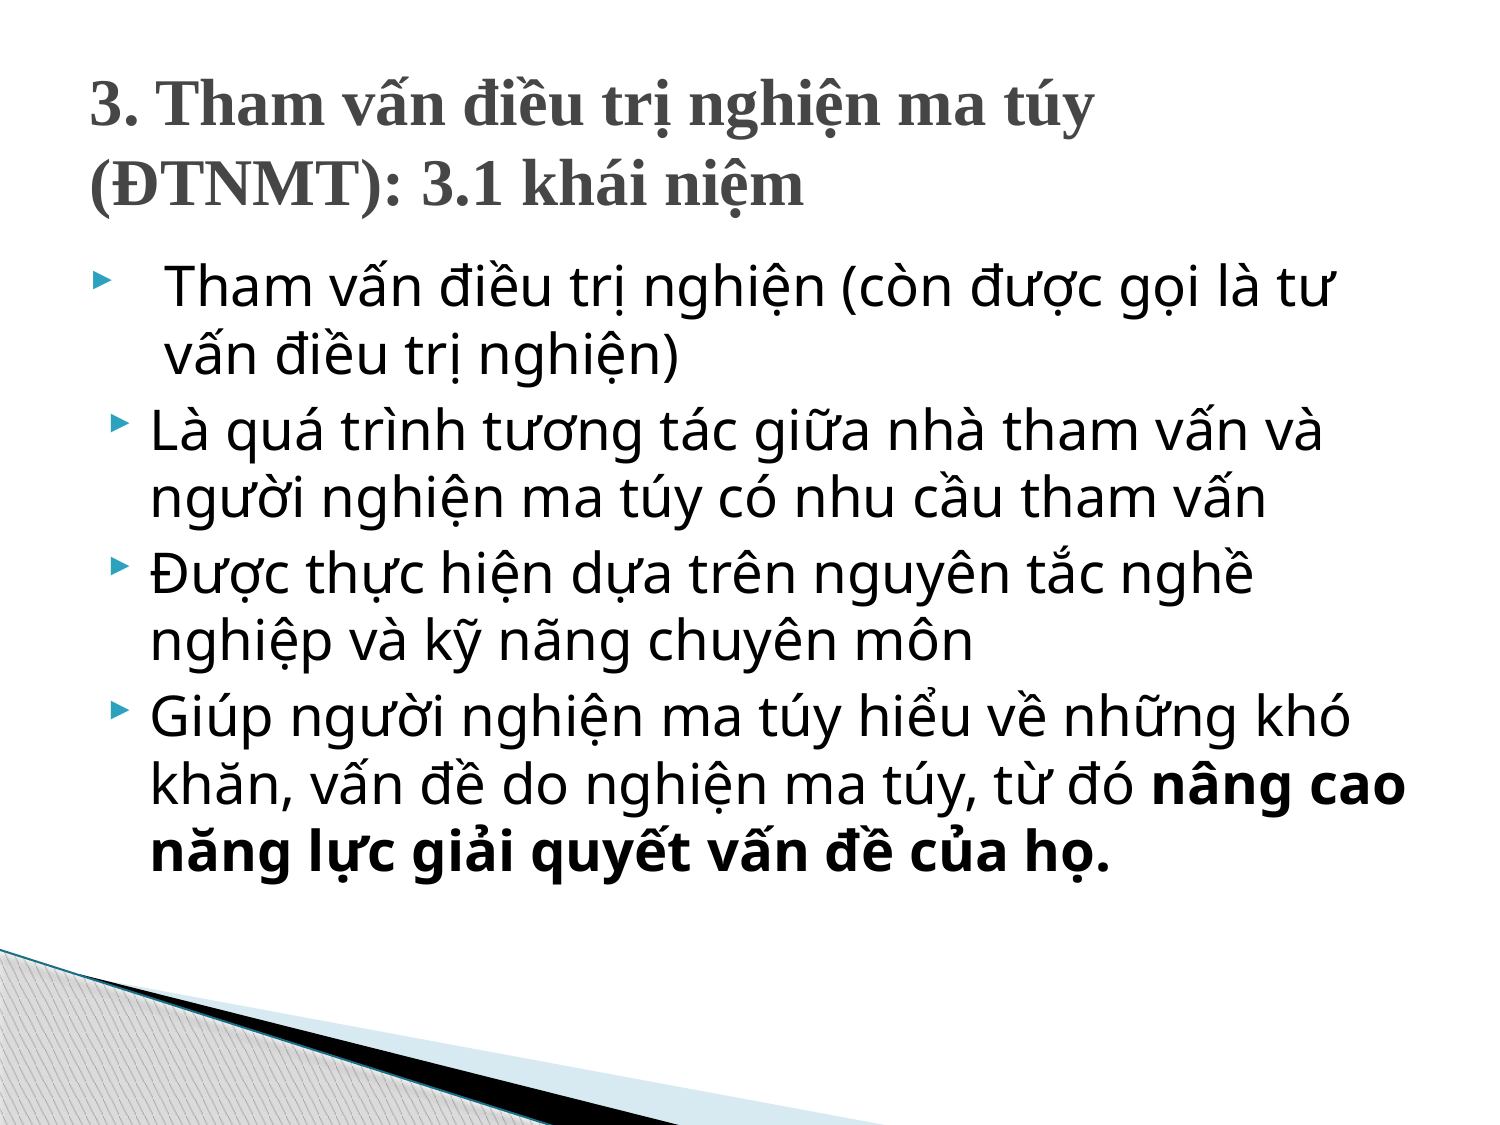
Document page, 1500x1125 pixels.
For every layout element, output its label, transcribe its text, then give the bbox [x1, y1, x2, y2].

list Tham vấn điều trị nghiện (còn được gọi là tư vấn điều trị nghiện) Là quá trình tương tác giữa nhà tham vấn và người nghiện ma túy có nhu cầu tham vấn Được thực hiện dựa trên nguyên tắc nghề nghiệp và kỹ nãng chuyên môn Giúp người nghiện ma túy hiểu về những khó khăn, vấn đề do nghiện ma túy, từ đó nâng cao năng lực giải quyết vấn đề của họ. [75, 243, 1425, 986]
title 3. Tham vấn điều trị nghiện ma túy (ĐTNMT): 3.1 khái niệm [75, 45, 1425, 233]
